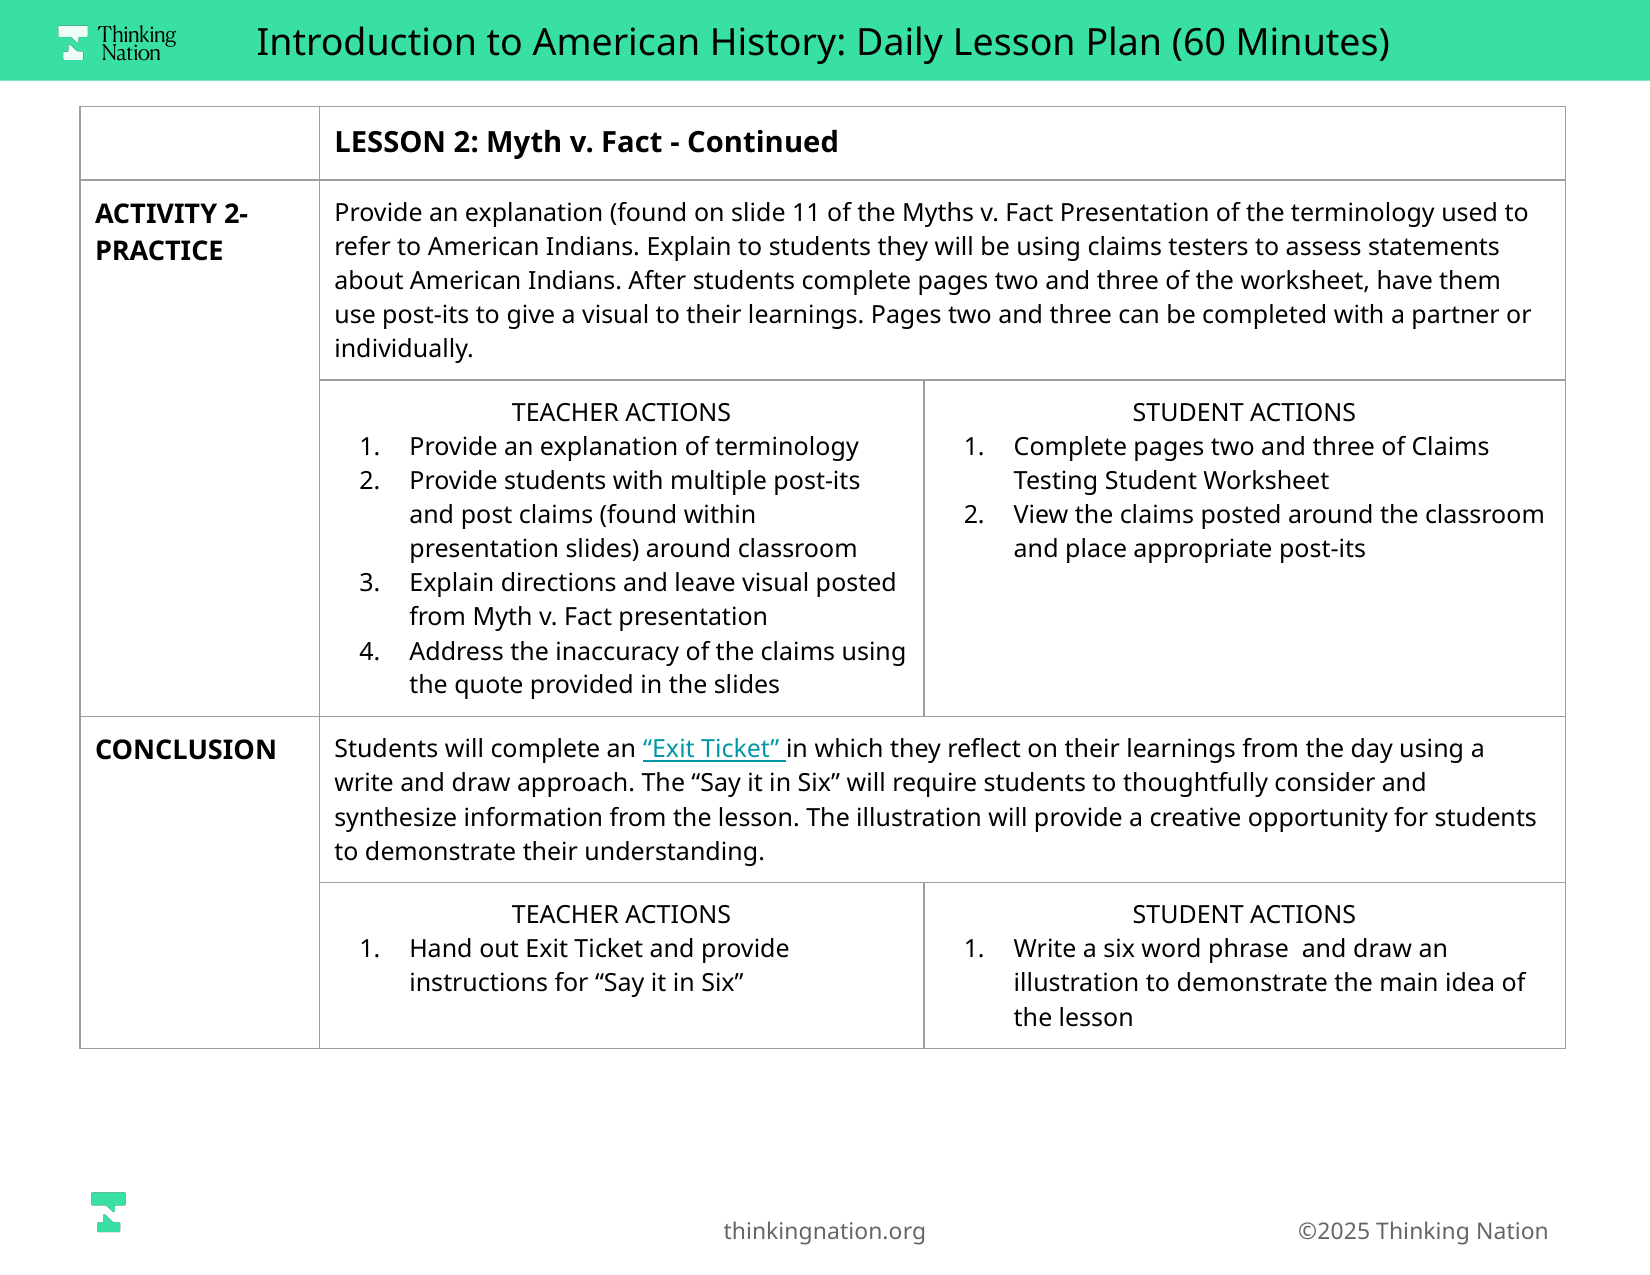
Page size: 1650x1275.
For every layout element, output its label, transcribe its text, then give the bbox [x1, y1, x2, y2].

table_header [81, 107, 319, 179]
table_cell CONCLUSION [81, 717, 319, 1048]
picture [45, 14, 180, 71]
text_box Introduction to American History: Daily Lesson Plan (60 Minutes) [0, 0, 1650, 81]
picture [80, 1184, 136, 1240]
text_box thinkingnation.org [629, 1200, 1021, 1240]
table_cell ACTIVITY 2- PRACTICE [81, 181, 319, 716]
table_cell Students will complete an “Exit Ticket” in which they reflect on their learnings from the day using a write and draw approach. The “Say it in Six” will require students to thoughtfully consider and synthesize information from the lesson. The illustration will provide a creative opportunity for students to demonstrate their understanding. [320, 717, 1565, 882]
table_cell TEACHER ACTIONS Provide an explanation of terminology Provide students with multiple post-its and post claims (found within presentation slides) around classroom Explain directions and leave visual posted from Myth v. Fact presentation Address the inaccuracy of the claims using the quote provided in the slides [320, 381, 923, 716]
table_header LESSON 2: Myth v. Fact - Continued [320, 107, 1565, 179]
table_cell TEACHER ACTIONS Hand out Exit Ticket and provide instructions for “Say it in Six” [320, 883, 923, 1048]
table_cell Provide an explanation (found on slide 11 of the Myths v. Fact Presentation of the terminology used to refer to American Indians. Explain to students they will be using claims testers to assess statements about American Indians. After students complete pages two and three of the worksheet, have them use post-its to give a visual to their learnings. Pages two and three can be completed with a partner or individually. [320, 181, 1565, 379]
table_cell STUDENT ACTIONS Complete pages two and three of Claims Testing Student Worksheet View the claims posted around the classroom and place appropriate post-its [925, 381, 1565, 716]
text_box ©2025 Thinking Nation [1174, 1200, 1566, 1240]
table_cell STUDENT ACTIONS Write a six word phrase and draw an illustration to demonstrate the main idea of the lesson [925, 883, 1565, 1048]
